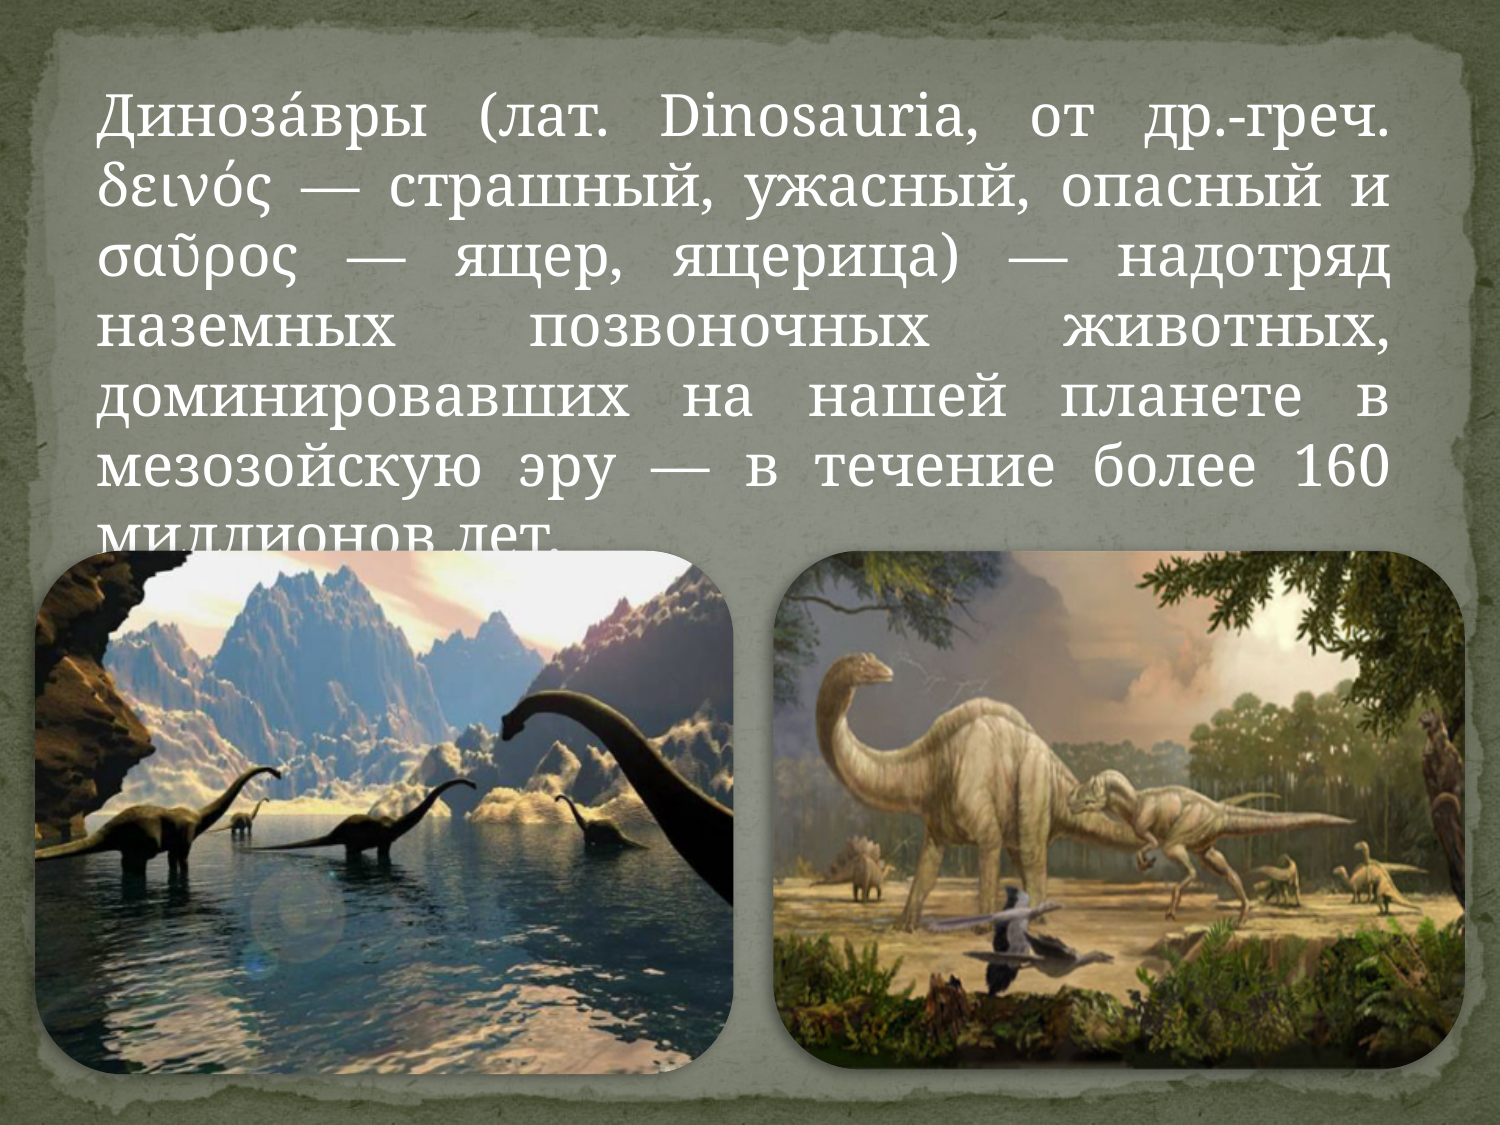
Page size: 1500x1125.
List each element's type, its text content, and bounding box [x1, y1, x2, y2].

picture [773, 550, 1465, 1070]
picture [35, 550, 734, 1075]
text_box Диноза́вры (лат. Dinosauria, от др.-греч. δεινός — страшный, ужасный, опасный и σαῦρος — ящер, ящерица) — надотряд наземных позвоночных животных, доминировавших на нашей планете в мезозойскую эру — в течение более 160 миллионов лет. [81, 70, 1407, 575]
